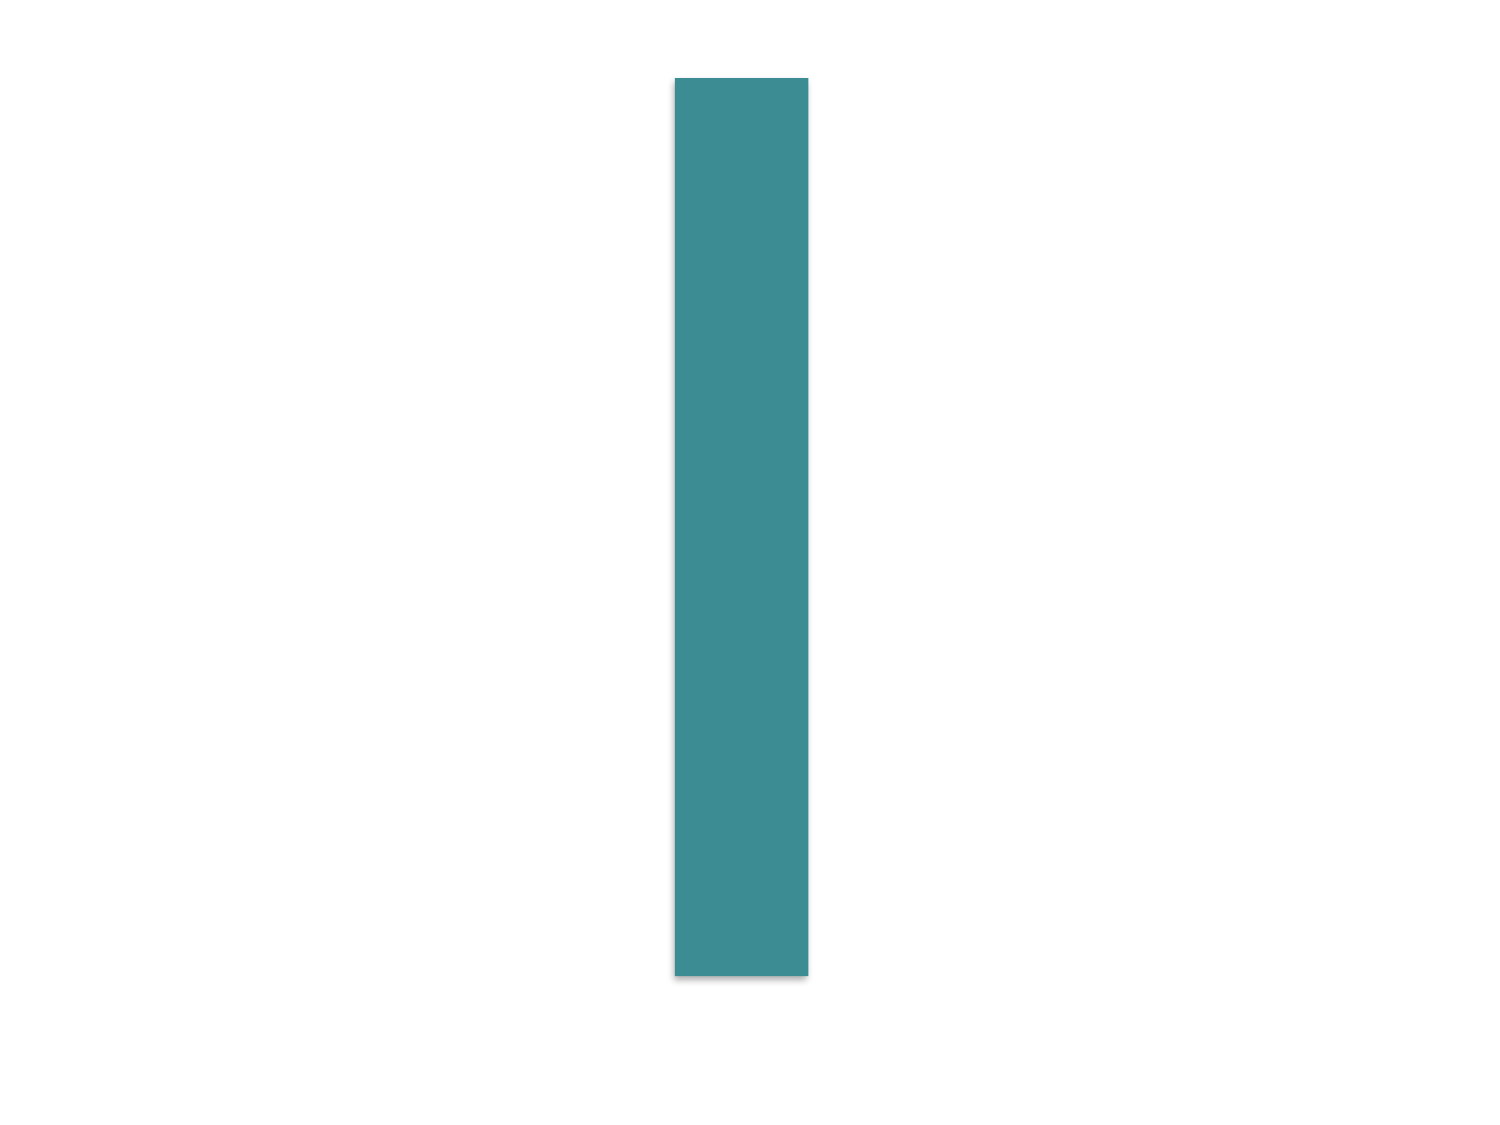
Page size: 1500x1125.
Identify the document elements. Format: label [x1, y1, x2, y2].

text_box [674, 78, 809, 977]
